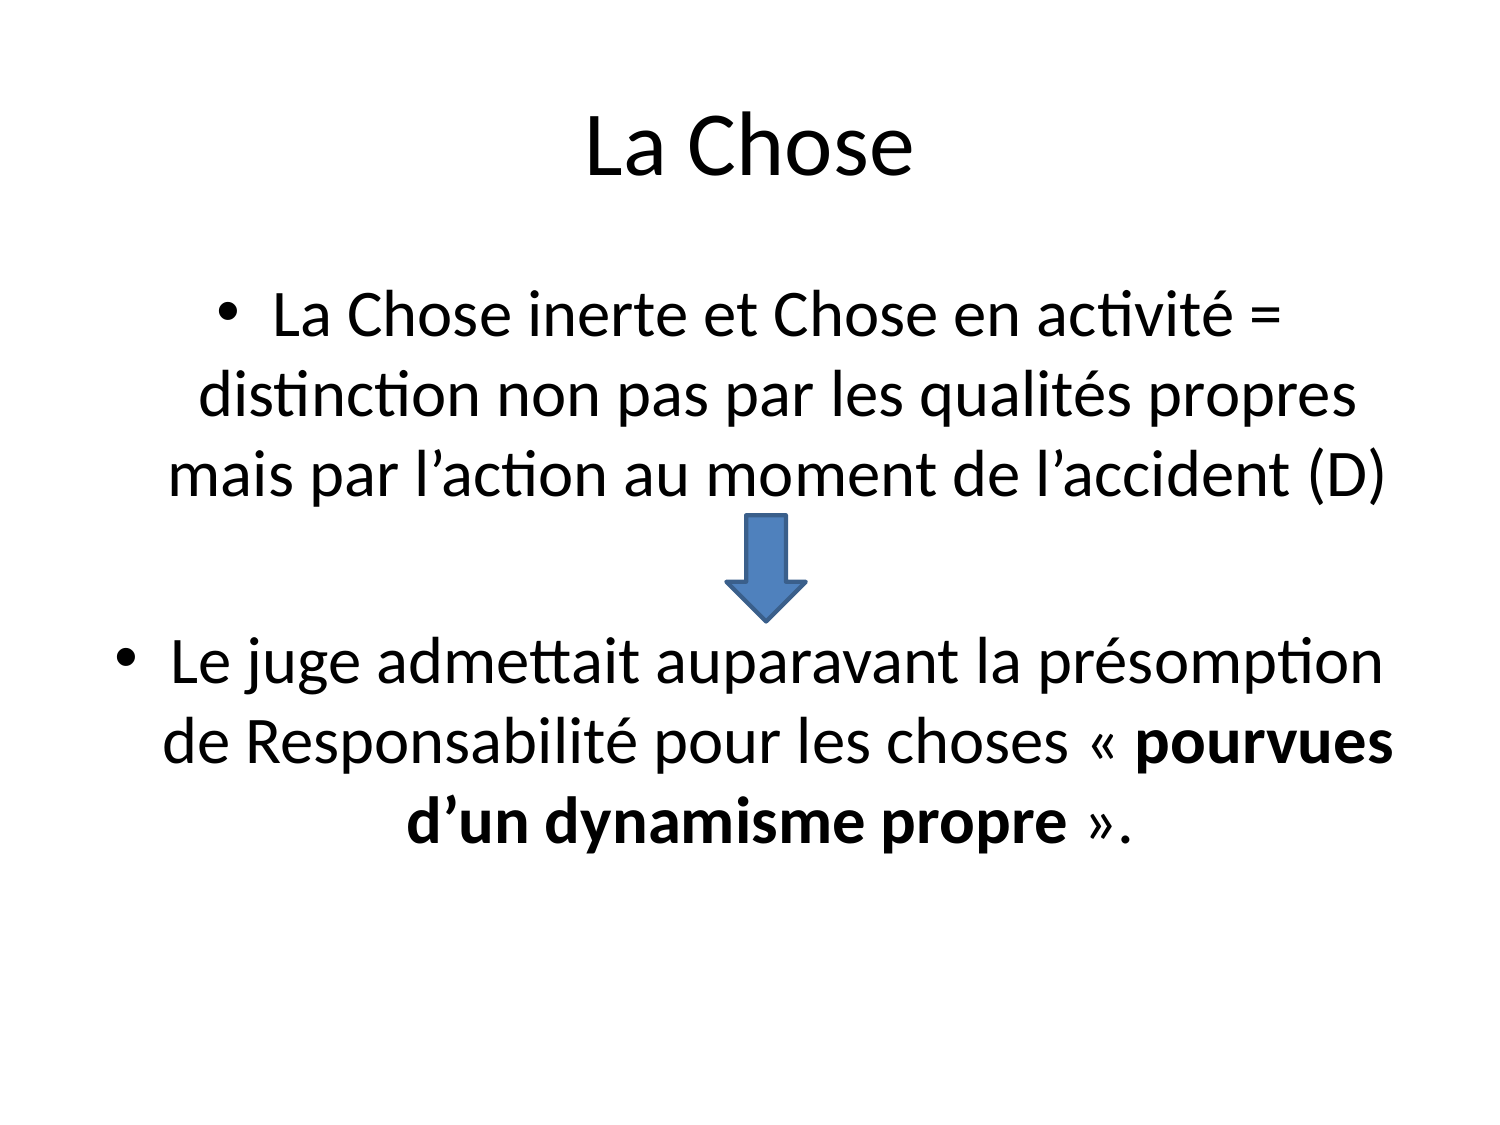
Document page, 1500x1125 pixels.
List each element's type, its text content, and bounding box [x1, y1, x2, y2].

title La Chose [75, 45, 1425, 233]
list La Chose inerte et Chose en activité = distinction non pas par les qualités propres mais par l’action au moment de l’accident (D) Le juge admettait auparavant la présomption de Responsabilité pour les choses « pourvues d’un dynamisme propre ». [75, 262, 1425, 1005]
text_box [724, 513, 808, 624]
